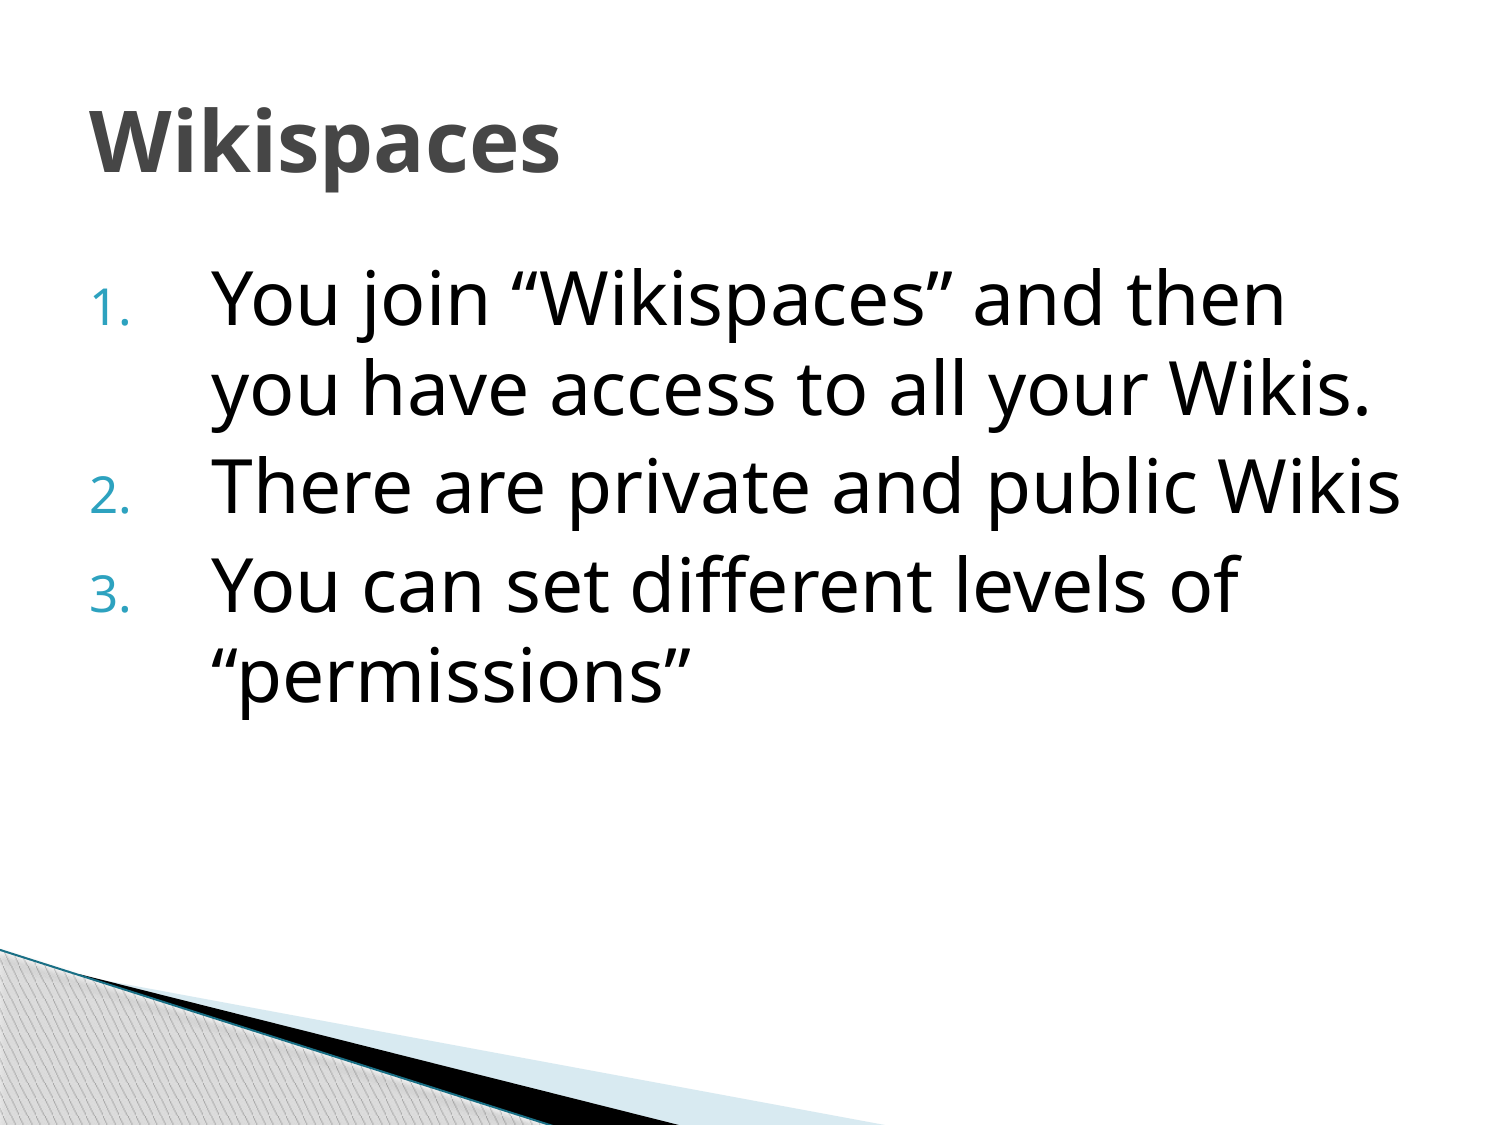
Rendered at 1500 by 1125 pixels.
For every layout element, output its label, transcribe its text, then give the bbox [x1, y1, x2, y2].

title Wikispaces [75, 45, 1425, 233]
list You join “Wikispaces” and then you have access to all your Wikis. There are private and public Wikis You can set different levels of “permissions” [75, 243, 1425, 986]
